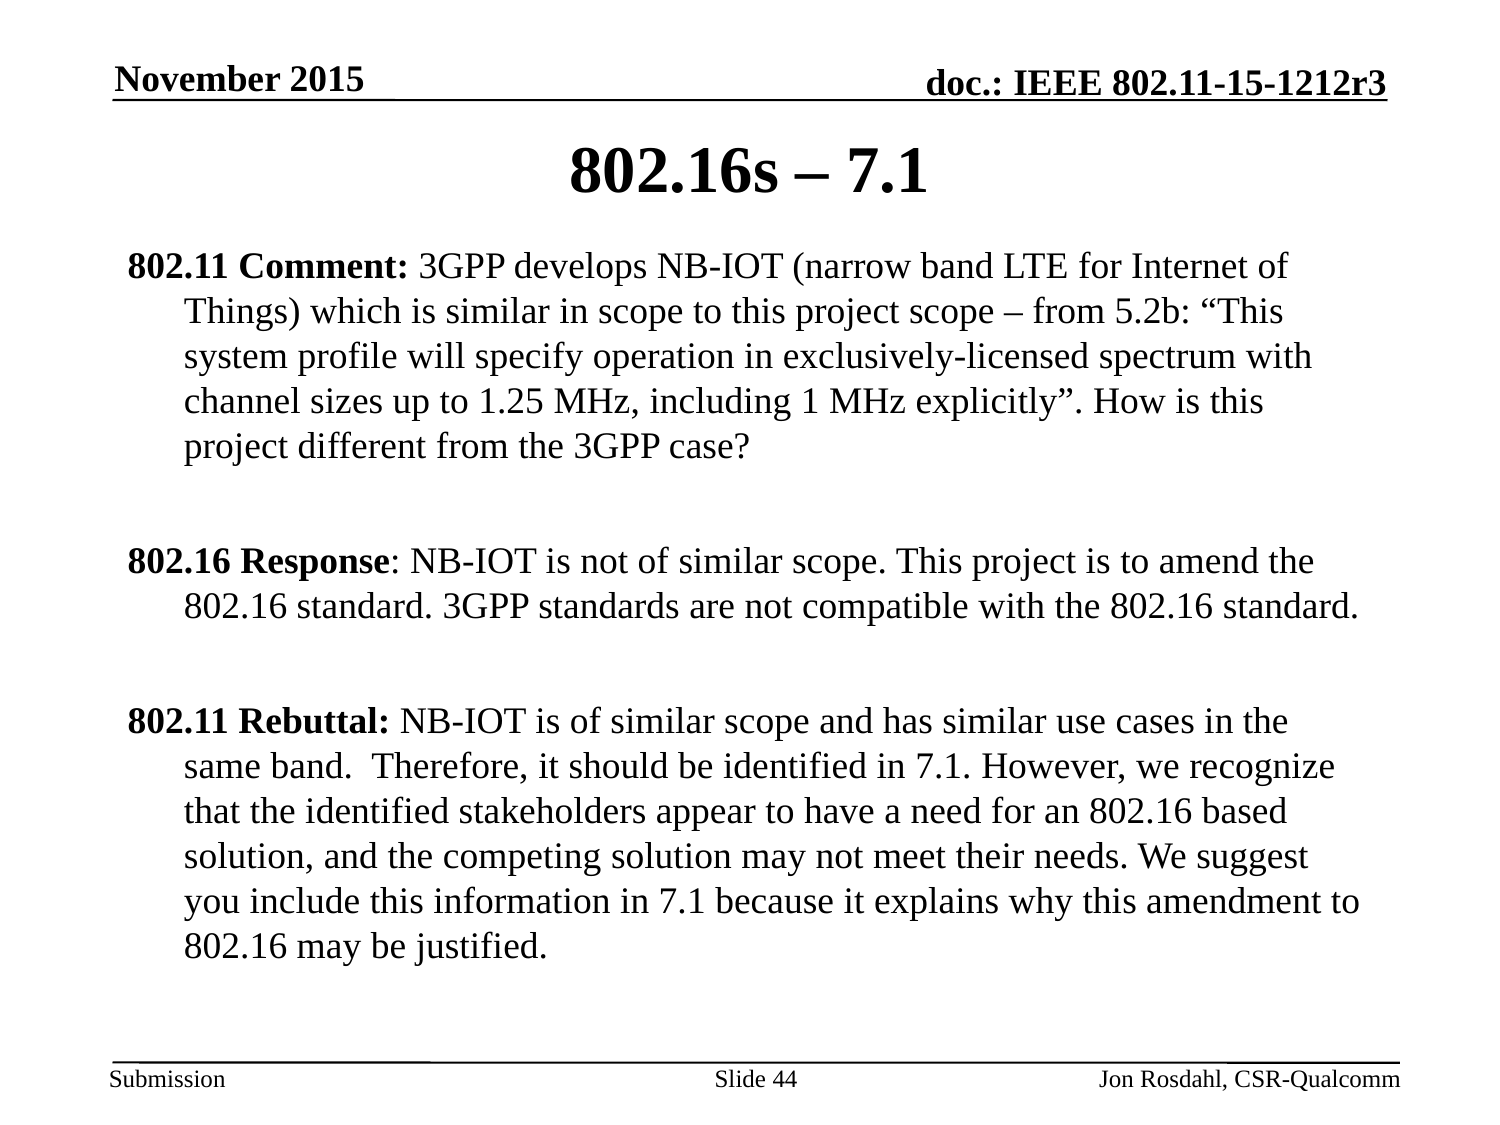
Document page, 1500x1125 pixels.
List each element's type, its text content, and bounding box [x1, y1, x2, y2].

list 802.11 Comment: 3GPP develops NB-IOT (narrow band LTE for Internet of Things) which is similar in scope to this project scope – from 5.2b: “This system profile will specify operation in exclusively-licensed spectrum with channel sizes up to 1.25 MHz, including 1 MHz explicitly”. How is this project different from the 3GPP case? 802.16 Response: NB-IOT is not of similar scope. This project is to amend the 802.16 standard. 3GPP standards are not compatible with the 802.16 standard. 802.11 Rebuttal: NB-IOT is of similar scope and has similar use cases in the same band. Therefore, it should be identified in 7.1. However, we recognize that the identified stakeholders appear to have a need for an 802.16 based solution, and the competing solution may not meet their needs. We suggest you include this information in 7.1 because it explains why this amendment to 802.16 may be justified. [112, 232, 1388, 1000]
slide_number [114, 54, 423, 100]
slide_number Slide 44 [712, 1061, 800, 1123]
title 802.16s – 7.1 [112, 112, 1388, 221]
footer Jon Rosdahl, CSR-Qualcomm [878, 1061, 1402, 1093]
